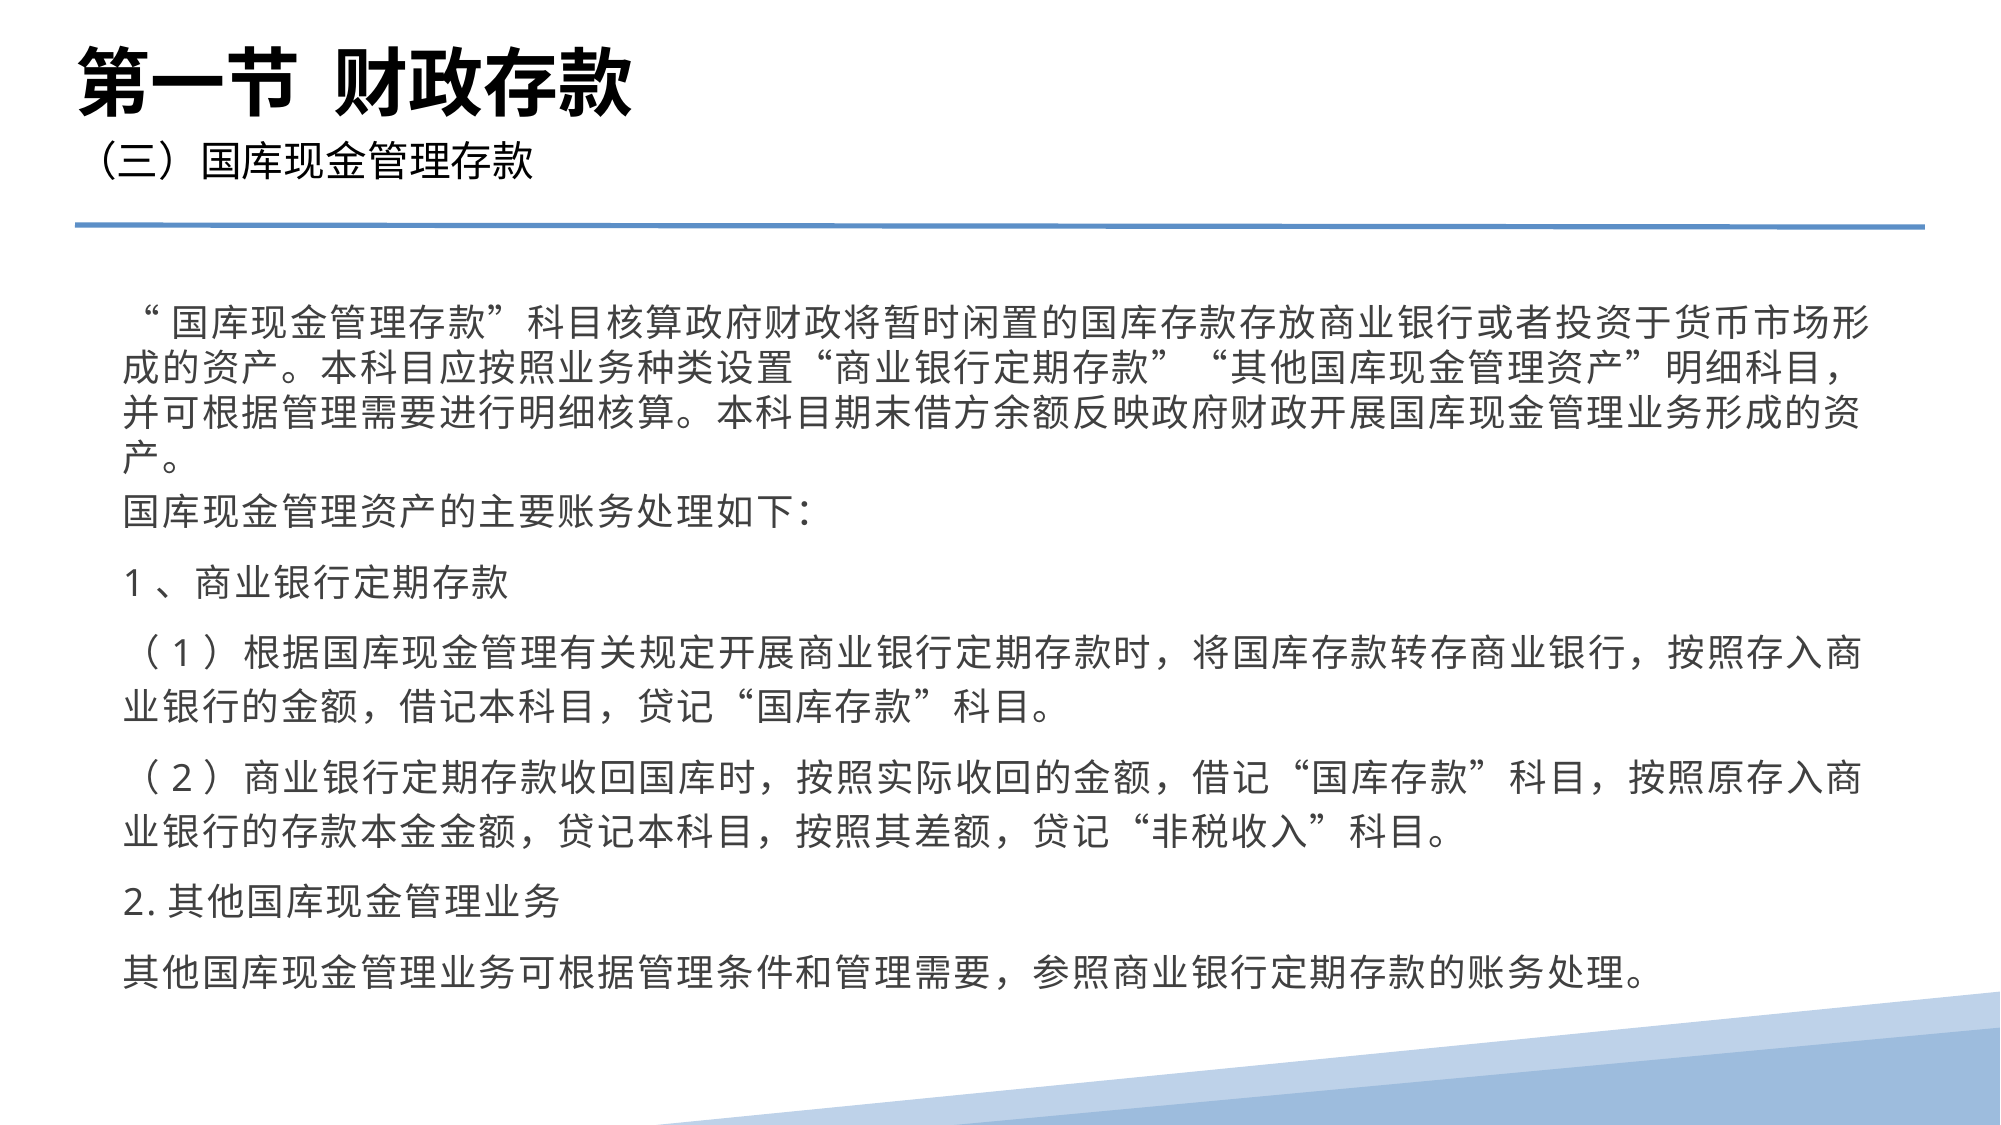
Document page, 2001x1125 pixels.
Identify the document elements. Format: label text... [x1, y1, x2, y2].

text_box （三）国库现金管理存款 [75, 124, 1925, 200]
text_box 第一节 财政存款 [75, 24, 1925, 124]
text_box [656, 991, 2000, 1125]
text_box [74, 224, 1925, 228]
text_box “国库现金管理存款”科目核算政府财政将暂时闲置的国库存款存放商业银行或者投资于货币市场形成的资产。本科目应按照业务种类设置“商业银行定期存款”“其他国库现金管理资产”明细科目，并可根据管理需要进行明细核算。本科目期末借方余额反映政府财政开展国库现金管理业务形成的资产。 国库现金管理资产的主要账务处理如下： 1、商业银行定期存款 （1）根据国库现金管理有关规定开展商业银行定期存款时，将国库存款转存商业银行，按照存入商业银行的金额，借记本科目，贷记“国库存款”科目。 （2）商业银行定期存款收回国库时，按照实际收回的金额，借记“国库存款”科目，按照原存入商业银行的存款本金金额，贷记本科目，按照其差额，贷记“非税收入”科目。 2.其他国库现金管理业务 其他国库现金管理业务可根据管理条件和管理需要，参照商业银行定期存款的账务处理。 [112, 252, 1896, 1041]
